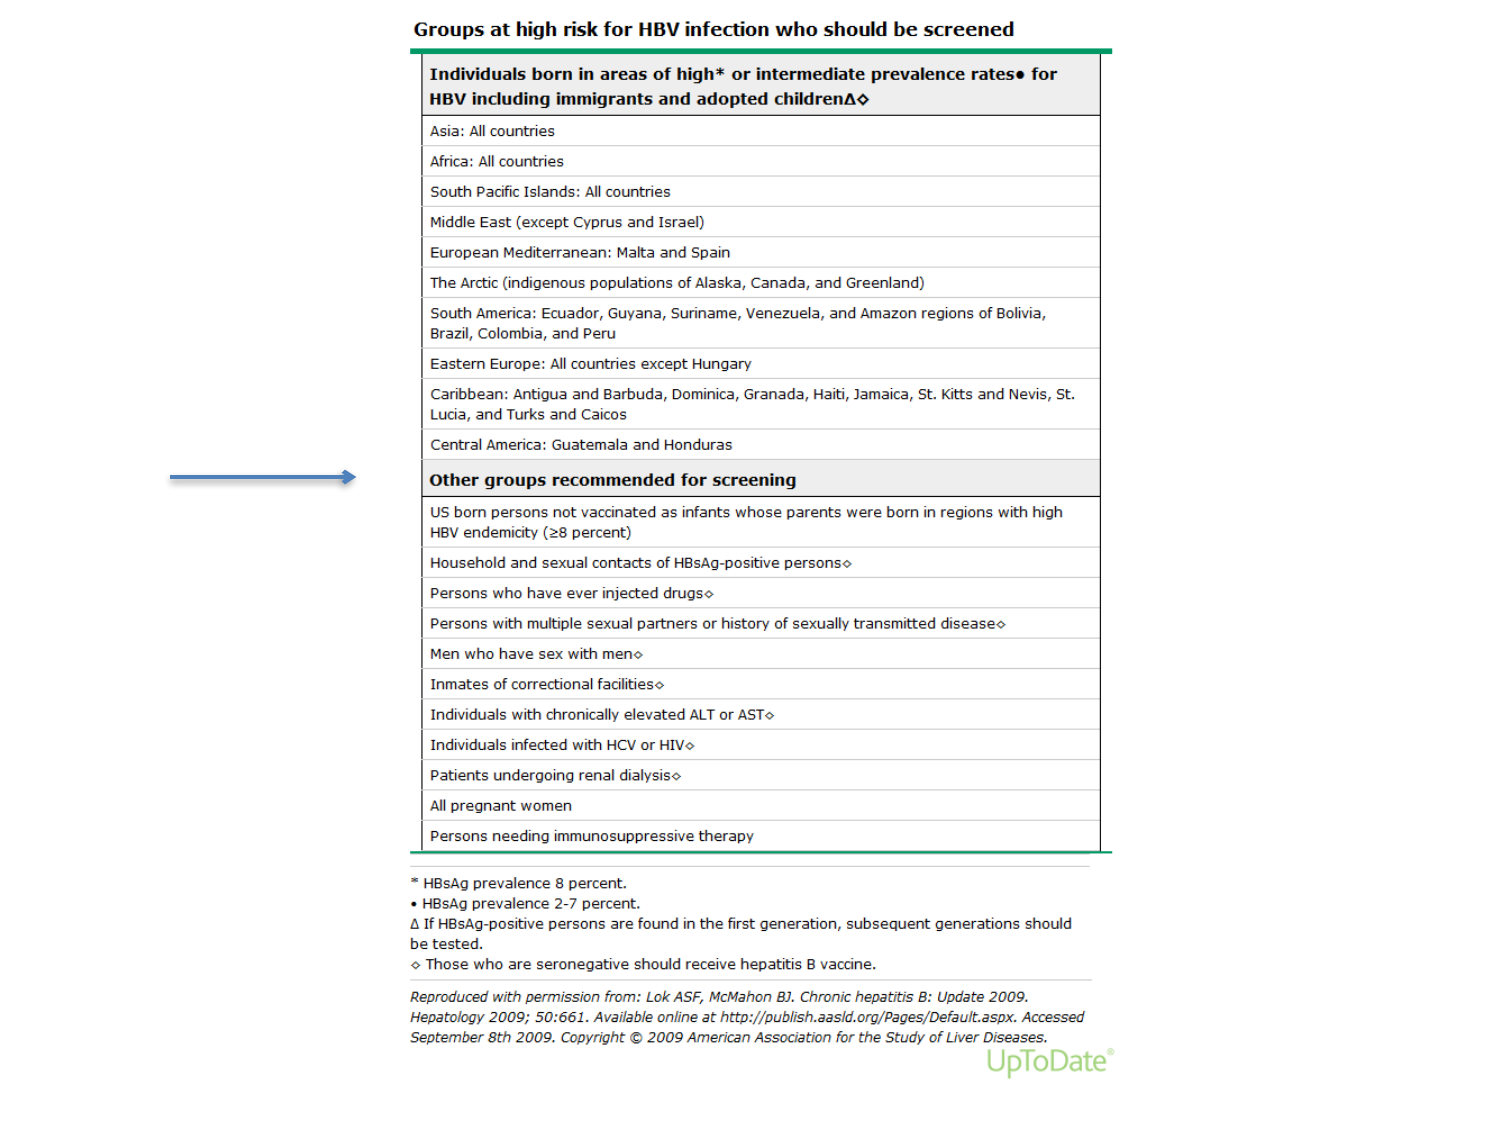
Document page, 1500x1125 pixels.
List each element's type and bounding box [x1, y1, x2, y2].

picture [380, 0, 1119, 1084]
